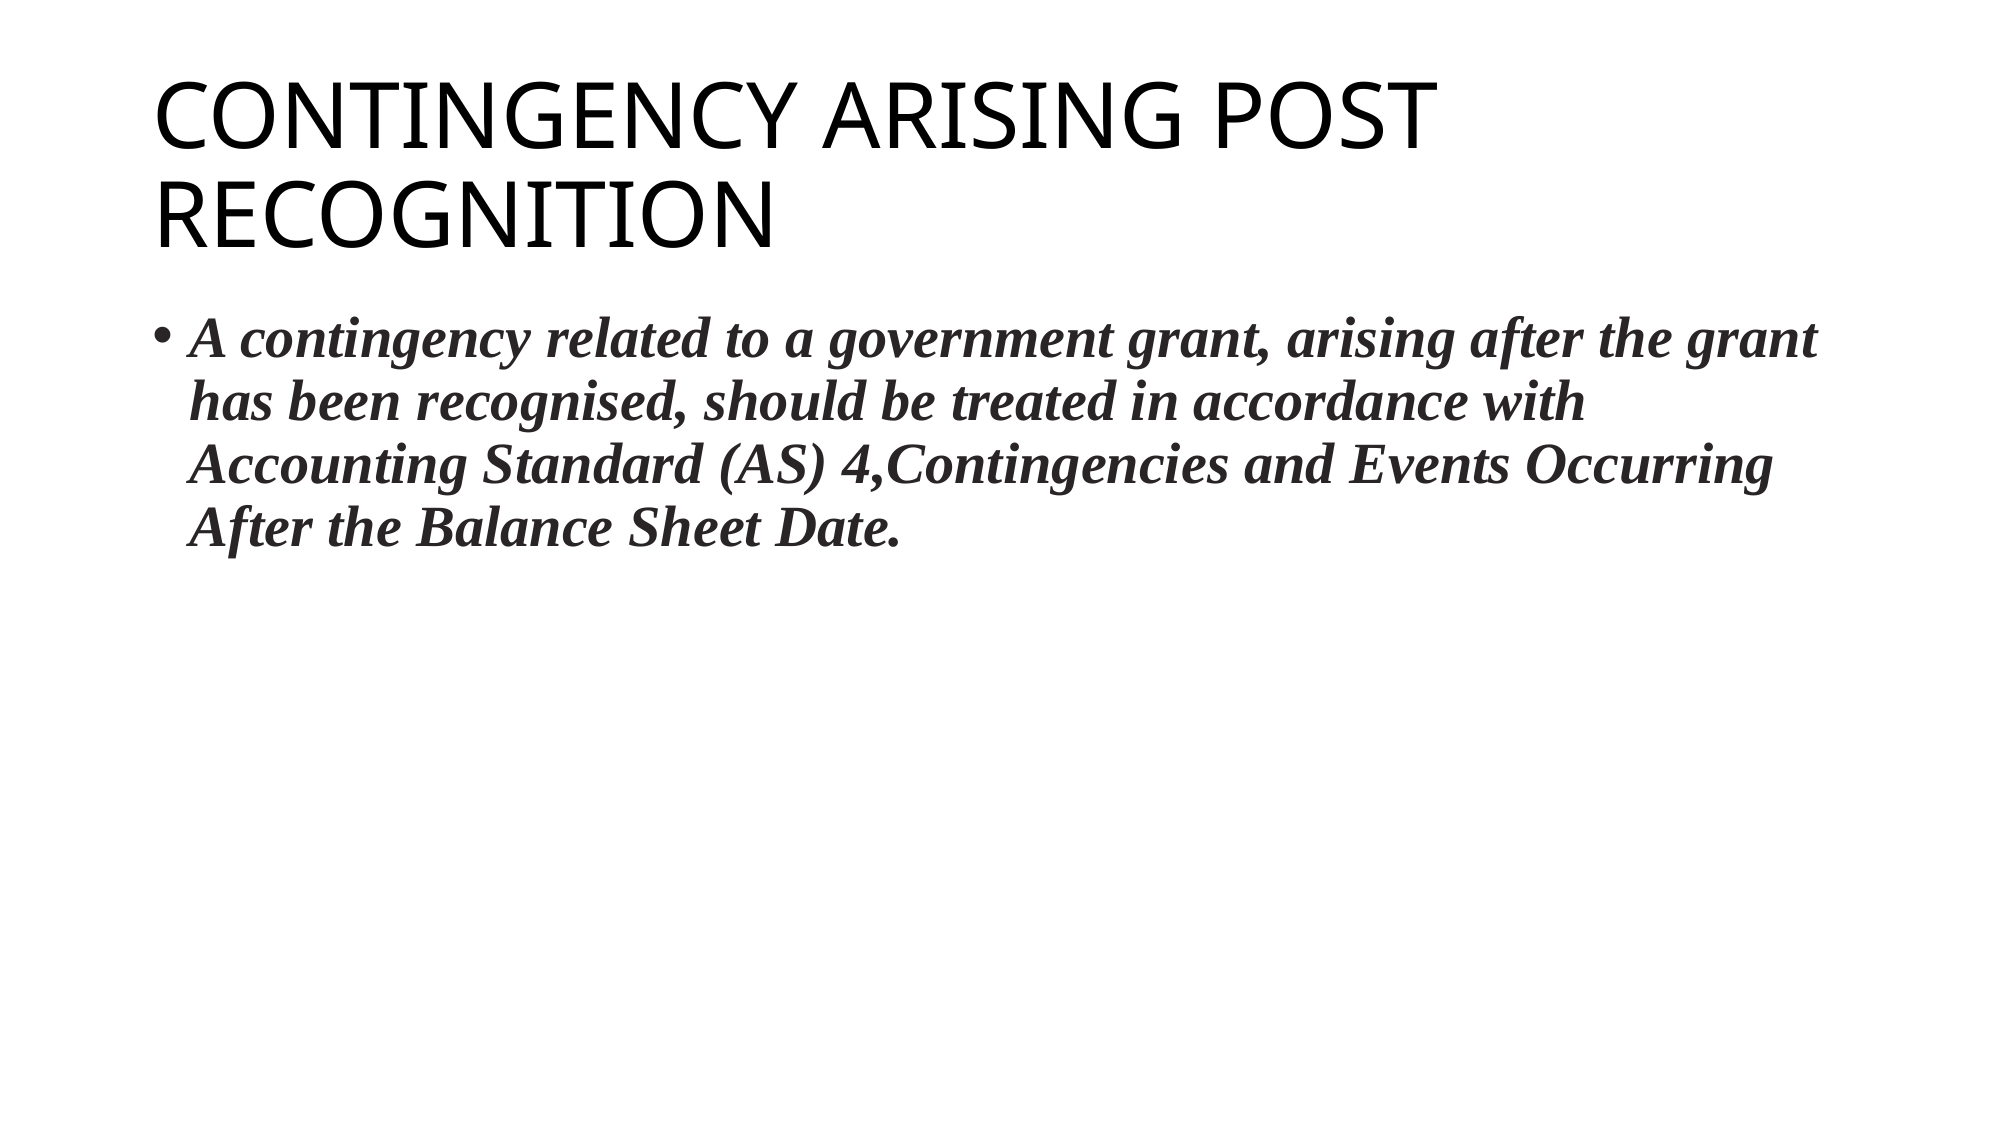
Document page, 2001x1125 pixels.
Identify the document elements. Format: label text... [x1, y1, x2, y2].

list A contingency related to a government grant, arising after the grant has been recognised, should be treated in accordance with Accounting Standard (AS) 4,Contingencies and Events Occurring After the Balance Sheet Date. [137, 299, 1863, 1014]
title CONTINGENCY ARISING POST RECOGNITION [137, 59, 1863, 278]
